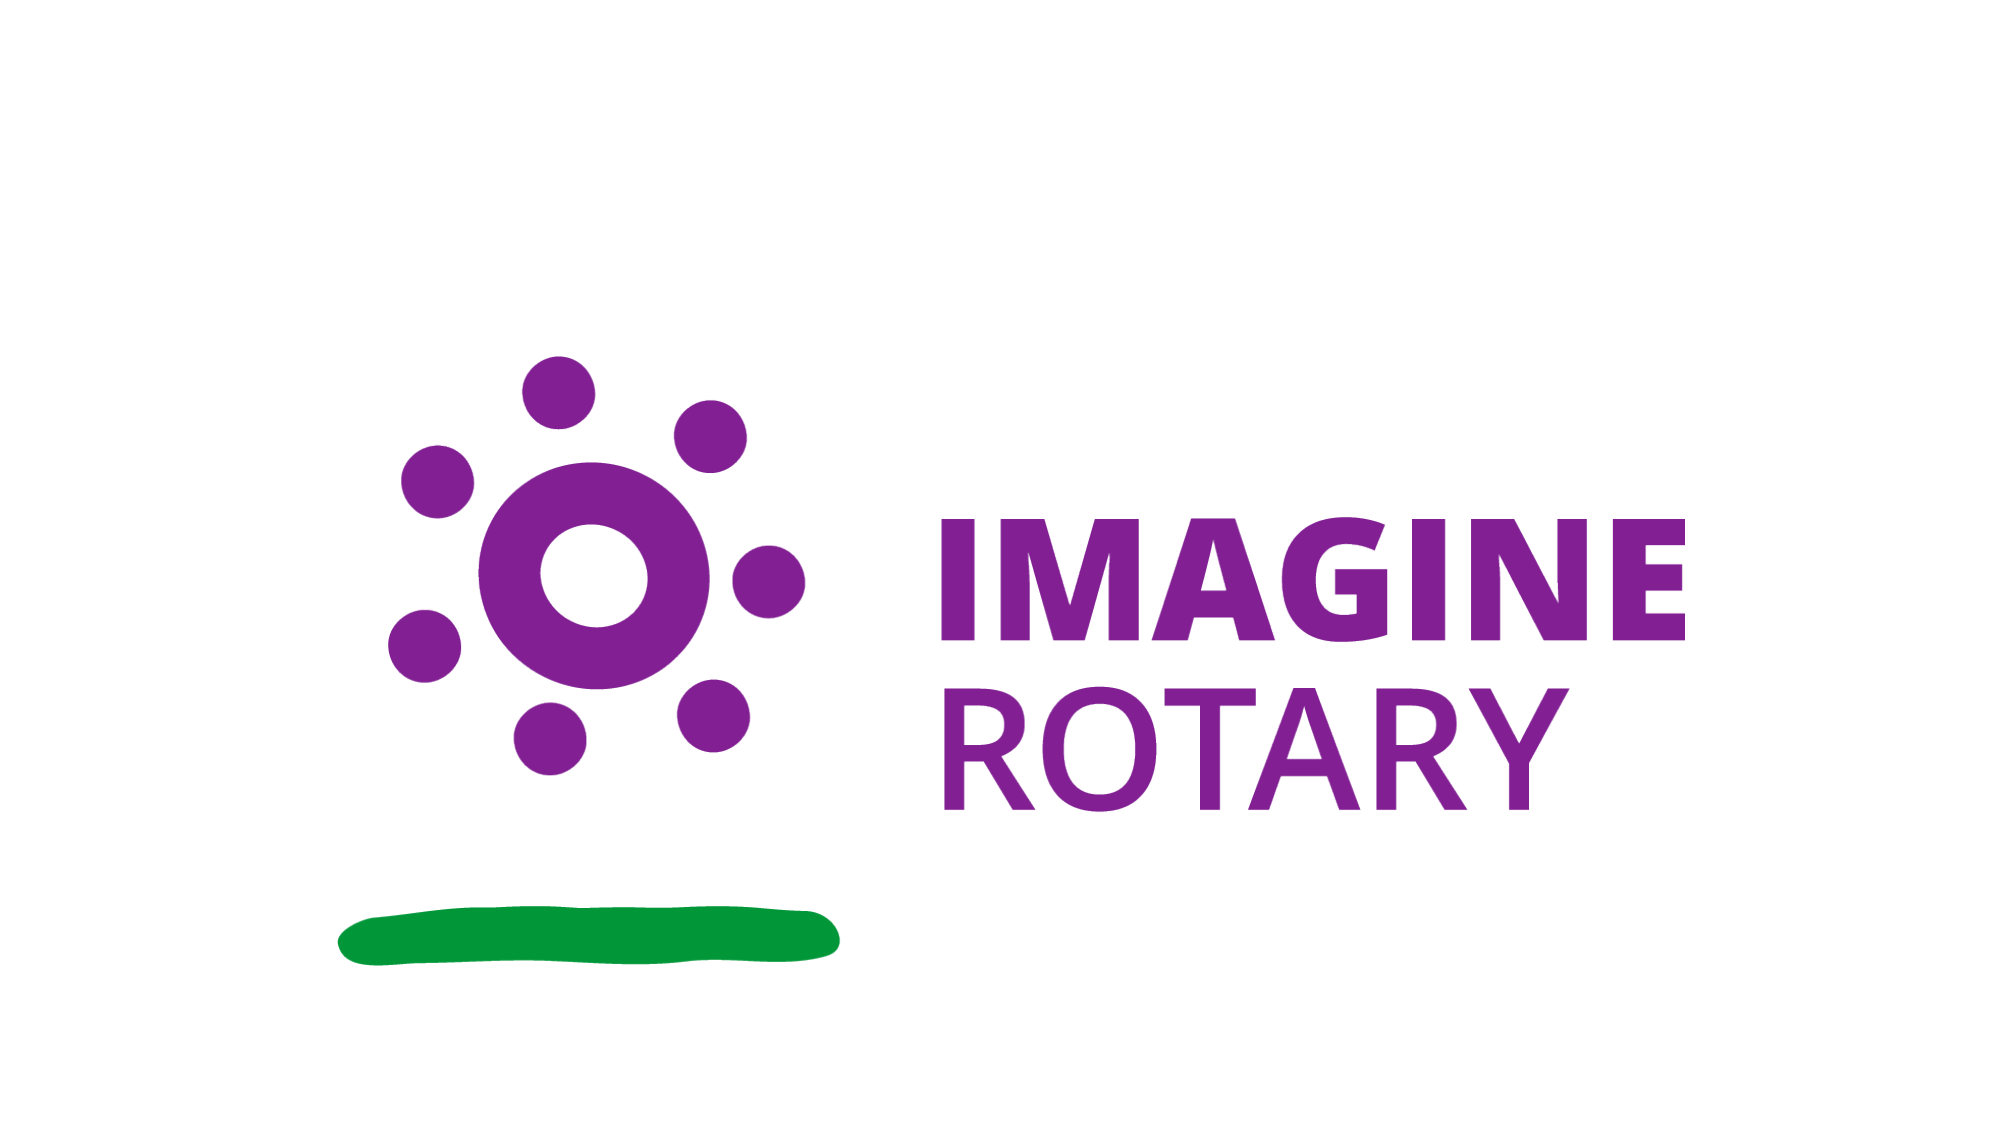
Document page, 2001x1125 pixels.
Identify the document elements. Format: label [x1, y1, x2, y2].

list [336, 356, 1685, 967]
